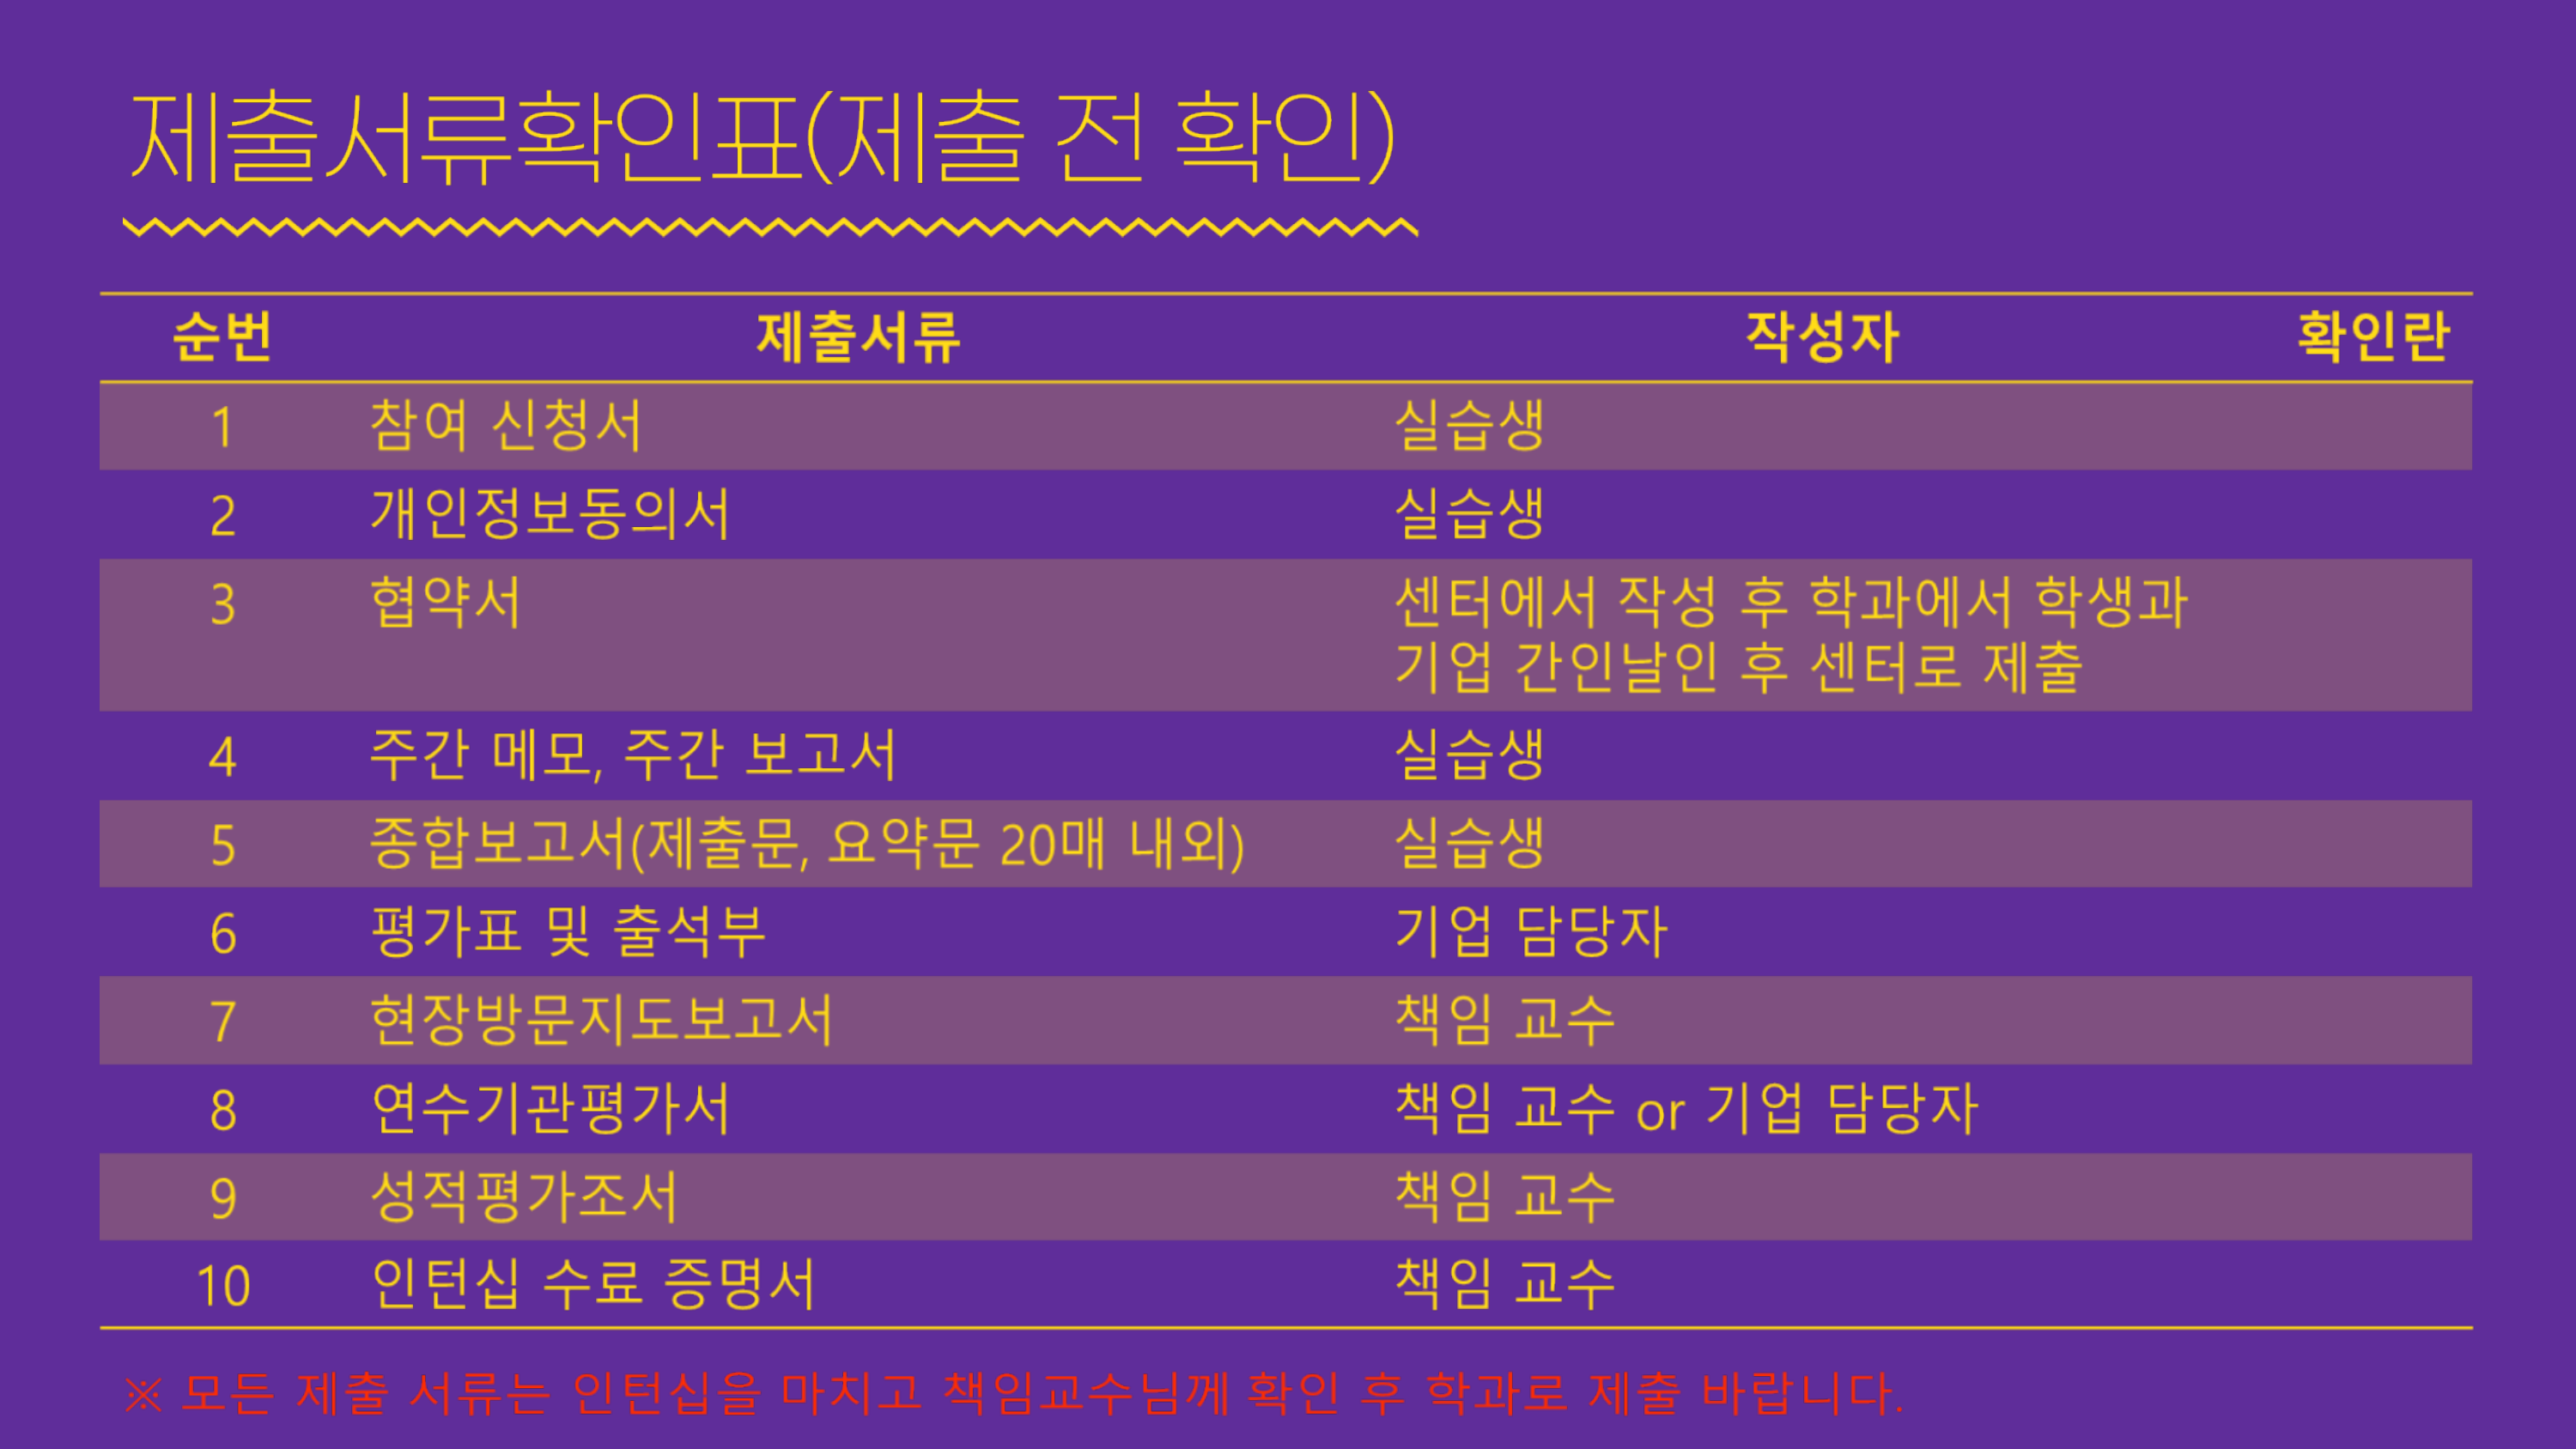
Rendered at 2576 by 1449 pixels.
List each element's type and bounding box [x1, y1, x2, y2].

picture [88, 60, 1452, 234]
text_box [100, 285, 2476, 1352]
text_box [123, 217, 1420, 238]
text_box [94, 1350, 1958, 1449]
